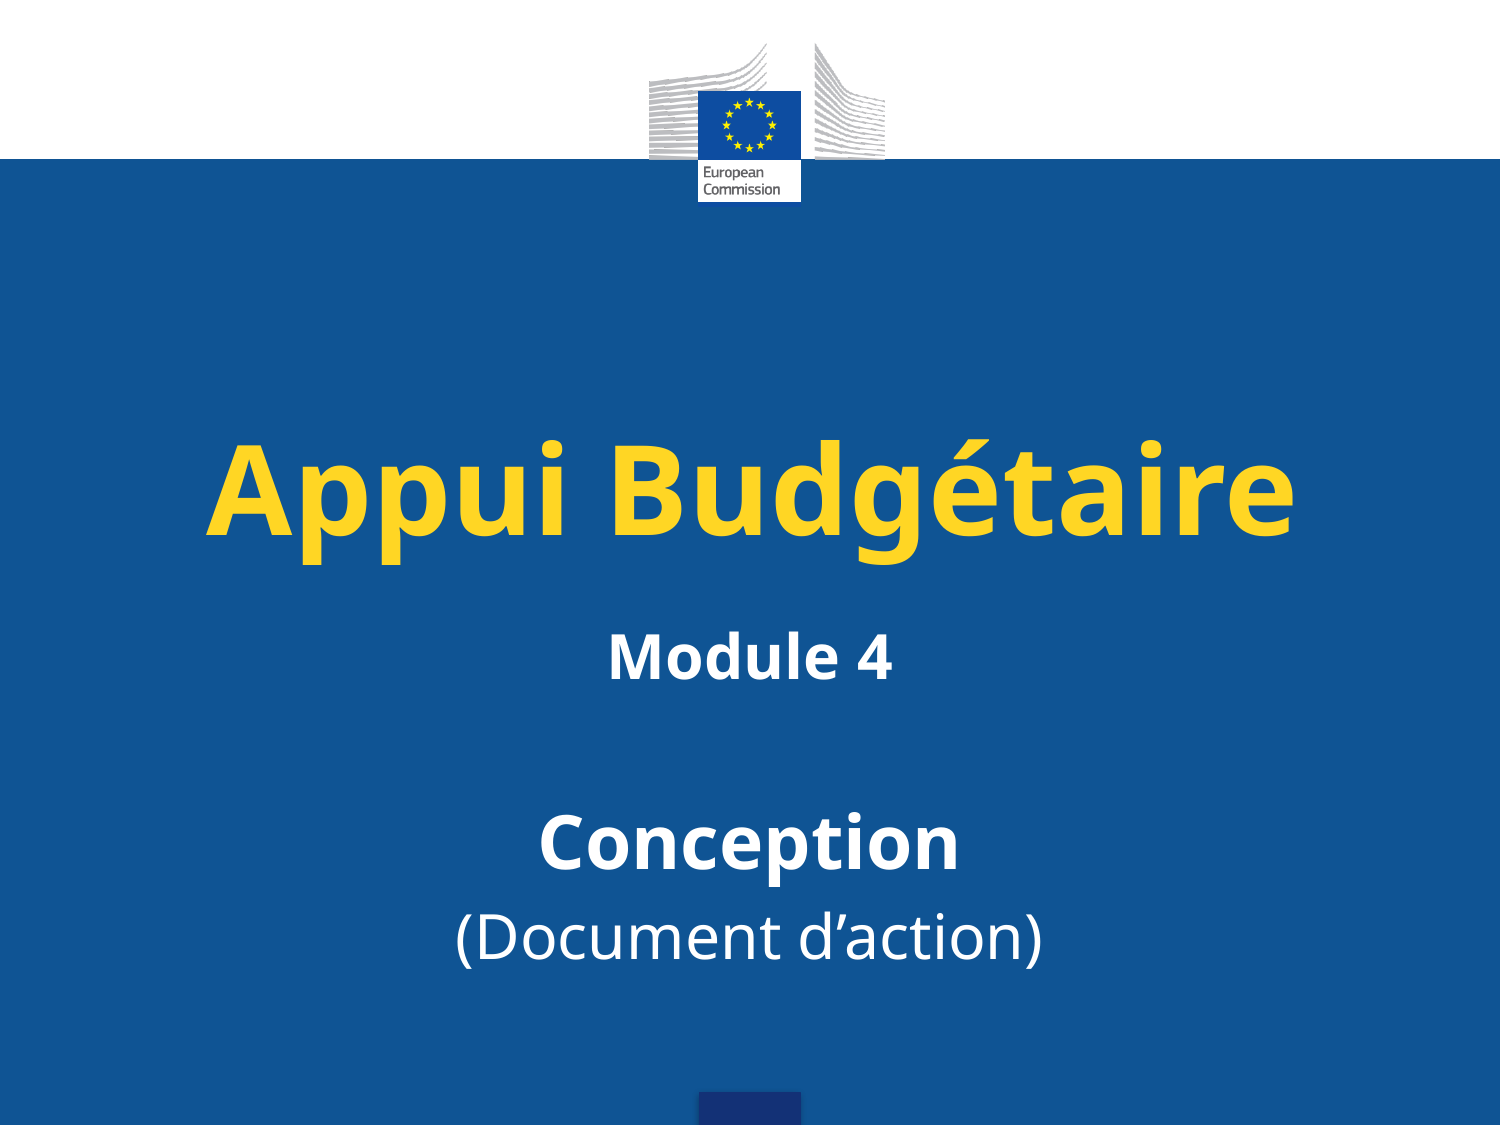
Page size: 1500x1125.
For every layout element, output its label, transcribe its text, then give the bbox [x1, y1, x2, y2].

subtitle Module 4 Conception (Document d’action) [49, 609, 1451, 988]
title Appui Budgétaire [0, 420, 1500, 551]
